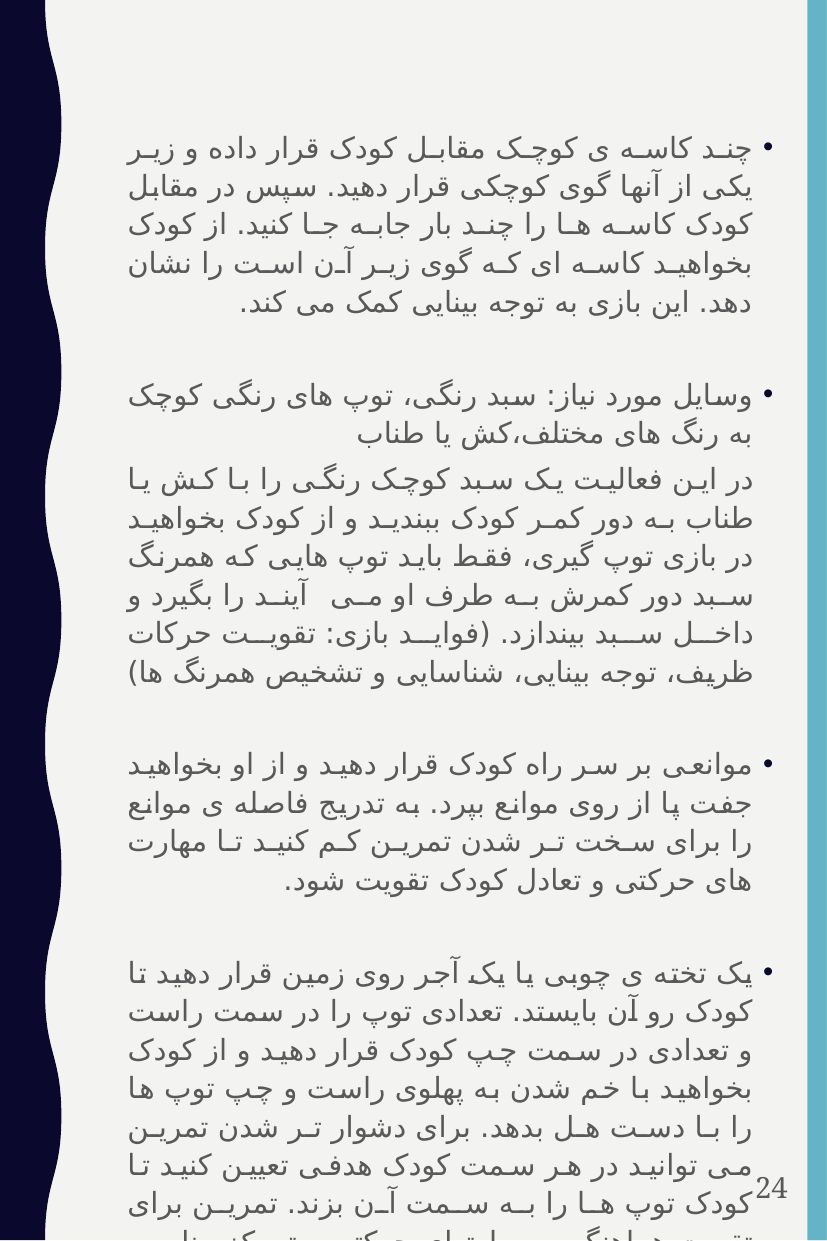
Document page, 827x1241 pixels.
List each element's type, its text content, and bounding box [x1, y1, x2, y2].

list چند کاسه ی کوچک مقابل کودک قرار داده و زیر یکی از آنها گوی کوچکی قرار دهید. سپس در مقابل کودک کاسه ها را چند بار جابه جا کنید. از کودک بخواهید کاسه ای که گوی زیر آن است را نشان دهد. این بازی به توجه بینایی کمک می کند. وسایل مورد نیاز: سبد رنگی، توپ های رنگی کوچک به رنگ های مختلف،کش یا طناب در این فعالیت یک سبد کوچک رنگی را با کش یا طناب به دور کمر کودک ببندید و از کودک بخواهید در بازی توپ گیری، فقط باید توپ هایی که همرنگ سبد دور کمرش به طرف او می آیند را بگیرد و داخل سبد بیندازد. (فواید بازی: تقویت حرکات ظریف، توجه بینایی، شناسایی و تشخیص همرنگ ها) موانعی بر سر راه کودک قرار دهید و از او بخواهید جفت پا از روی موانع بپرد. به تدریج فاصله ی موانع را برای سخت تر شدن تمرین کم کنید تا مهارت های حرکتی و تعادل کودک تقویت شود. یک تخته ی چوبی یا یک آجر روی زمین قرار دهید تا کودک رو آن بایستد. تعدادی توپ را در سمت راست و تعدادی در سمت چپ کودک قرار دهید و از کودک بخواهید با خم شدن به پهلوی راست و چپ توپ ها را با دست هل بدهد. برای دشوار تر شدن تمرین می توانید در هر سمت کودک هدفی تعیین کنید تا کودک توپ ها را به سمت آن بزند. تمرین برای تقویت هماهنگی و مهارتهای حرکتی و تمرکز مناسب است. [112, 118, 789, 708]
slide_number 24 [725, 1157, 803, 1217]
